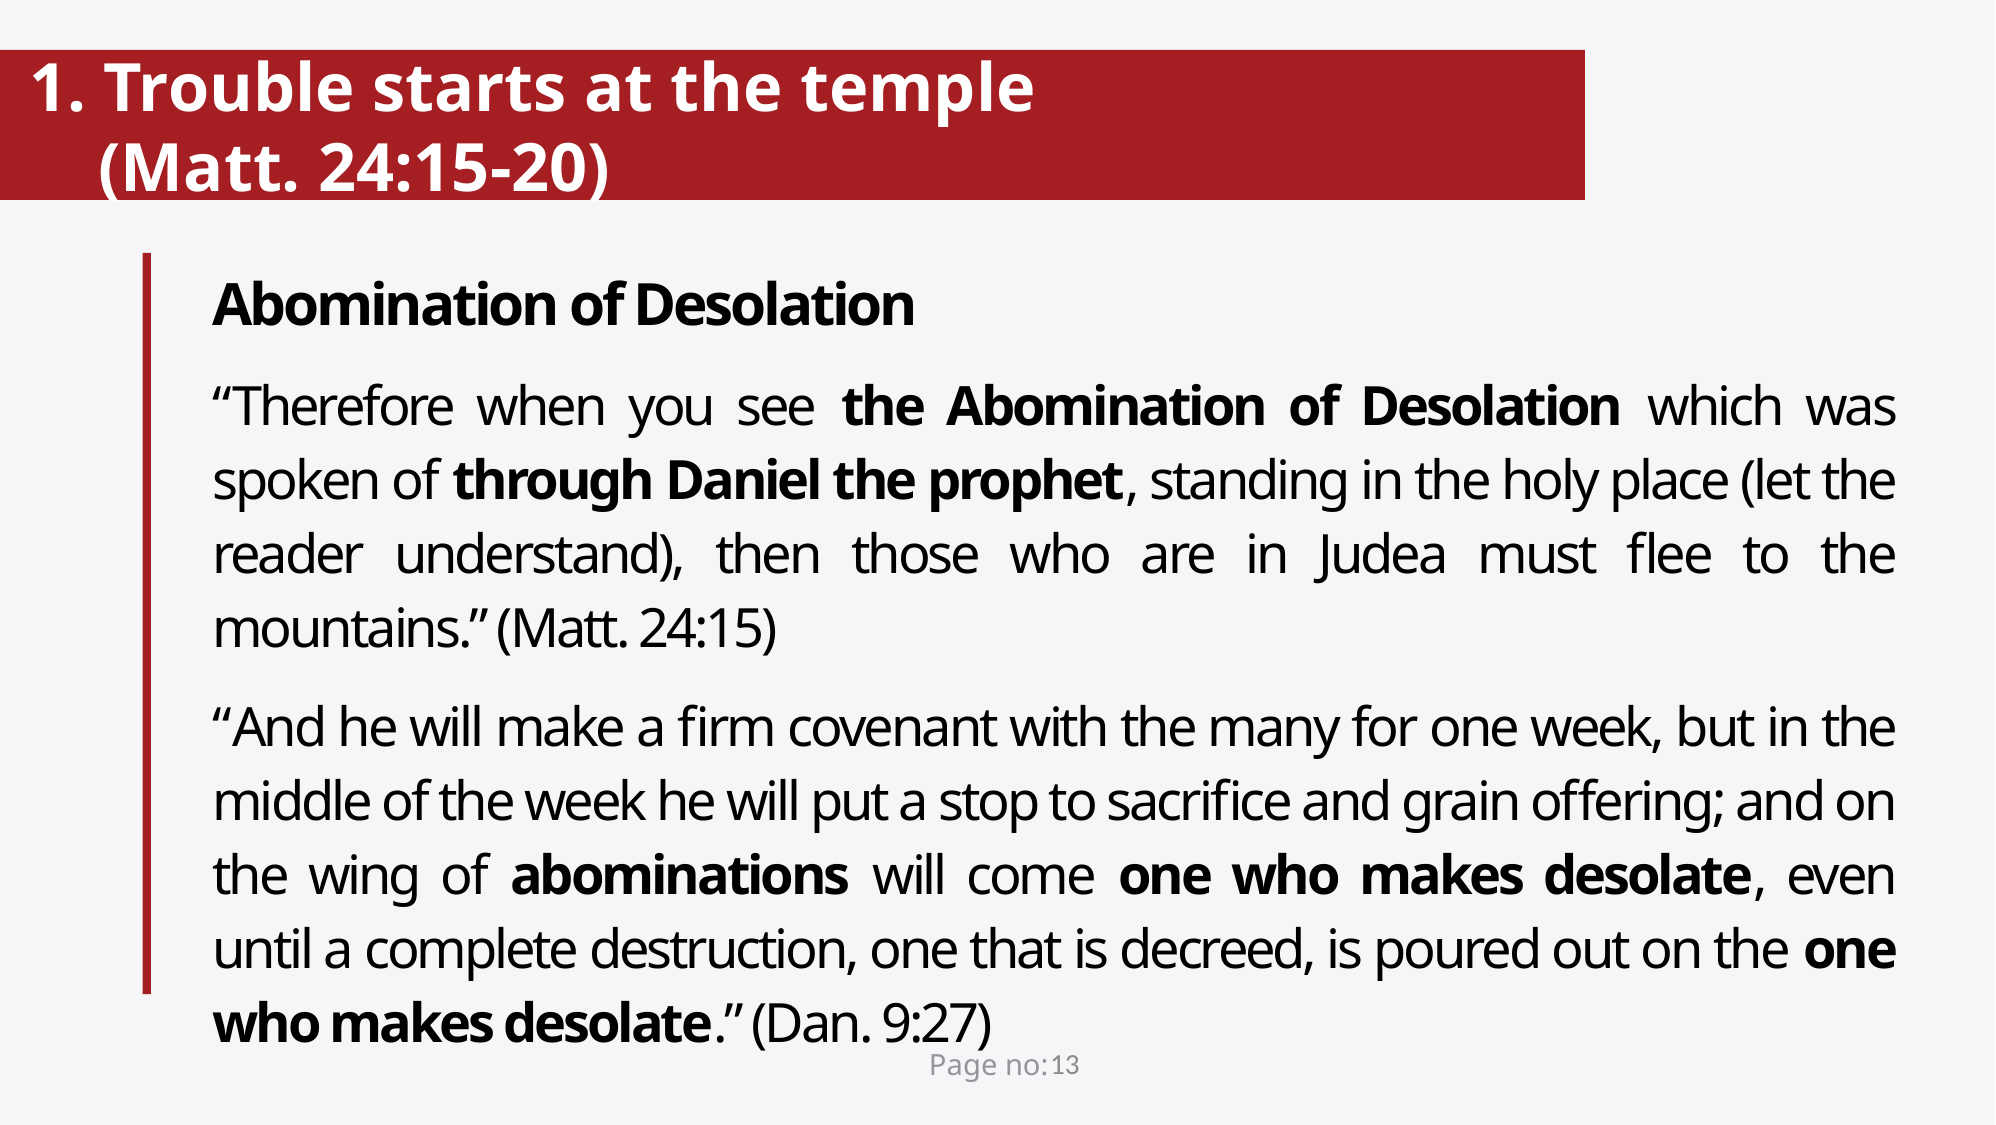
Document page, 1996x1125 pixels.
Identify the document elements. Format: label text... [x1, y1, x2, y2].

subtitle Abomination of Desolation “Therefore when you see the Abomination of Desolation which was spoken of through Daniel the prophet, standing in the holy place (let the reader understand), then those who are in Judea must flee to the mountains.” (Matt. 24:15) “And he will make a firm covenant with the many for one week, but in the middle of the week he will put a stop to sacrifice and grain offering; and on the wing of abominations will come one who makes desolate, even until a complete destruction, one that is decreed, is poured out on the one who makes desolate.” (Dan. 9:27) [197, 249, 1910, 1000]
title 1. Trouble starts at the temple (Matt. 24:15-20) [14, 62, 1810, 188]
